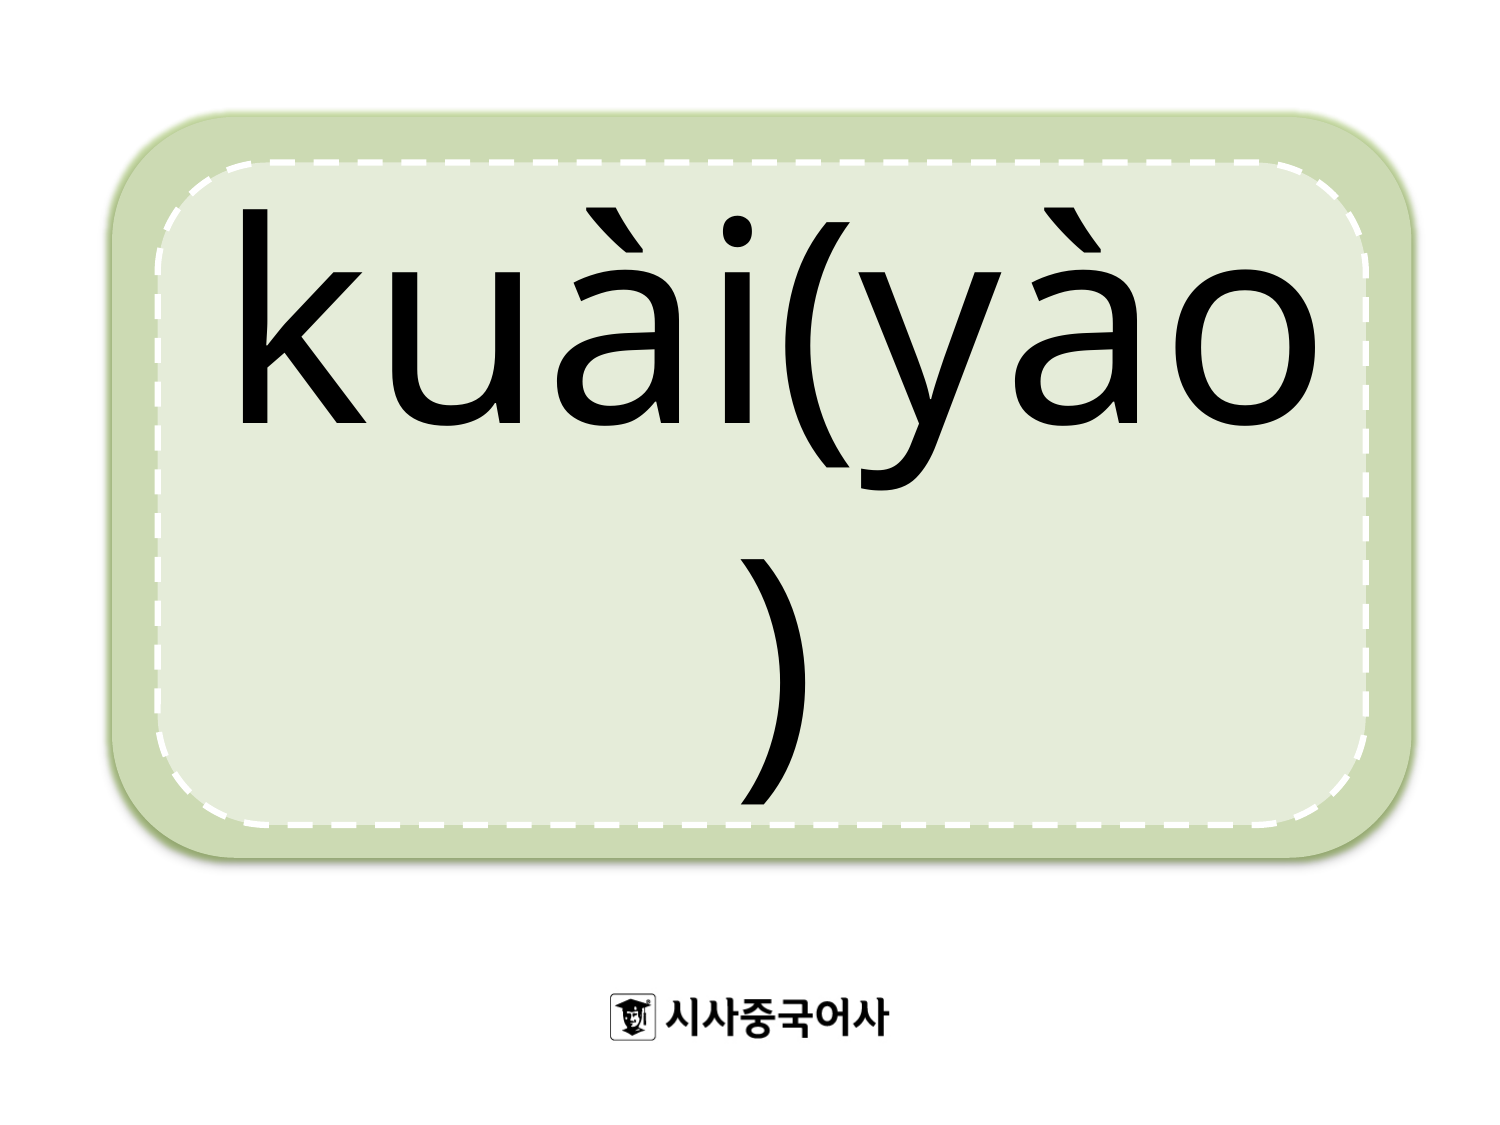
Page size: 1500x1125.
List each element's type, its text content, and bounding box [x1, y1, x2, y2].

text_box kuài(yào) [171, 148, 1380, 811]
picture [602, 987, 898, 1047]
